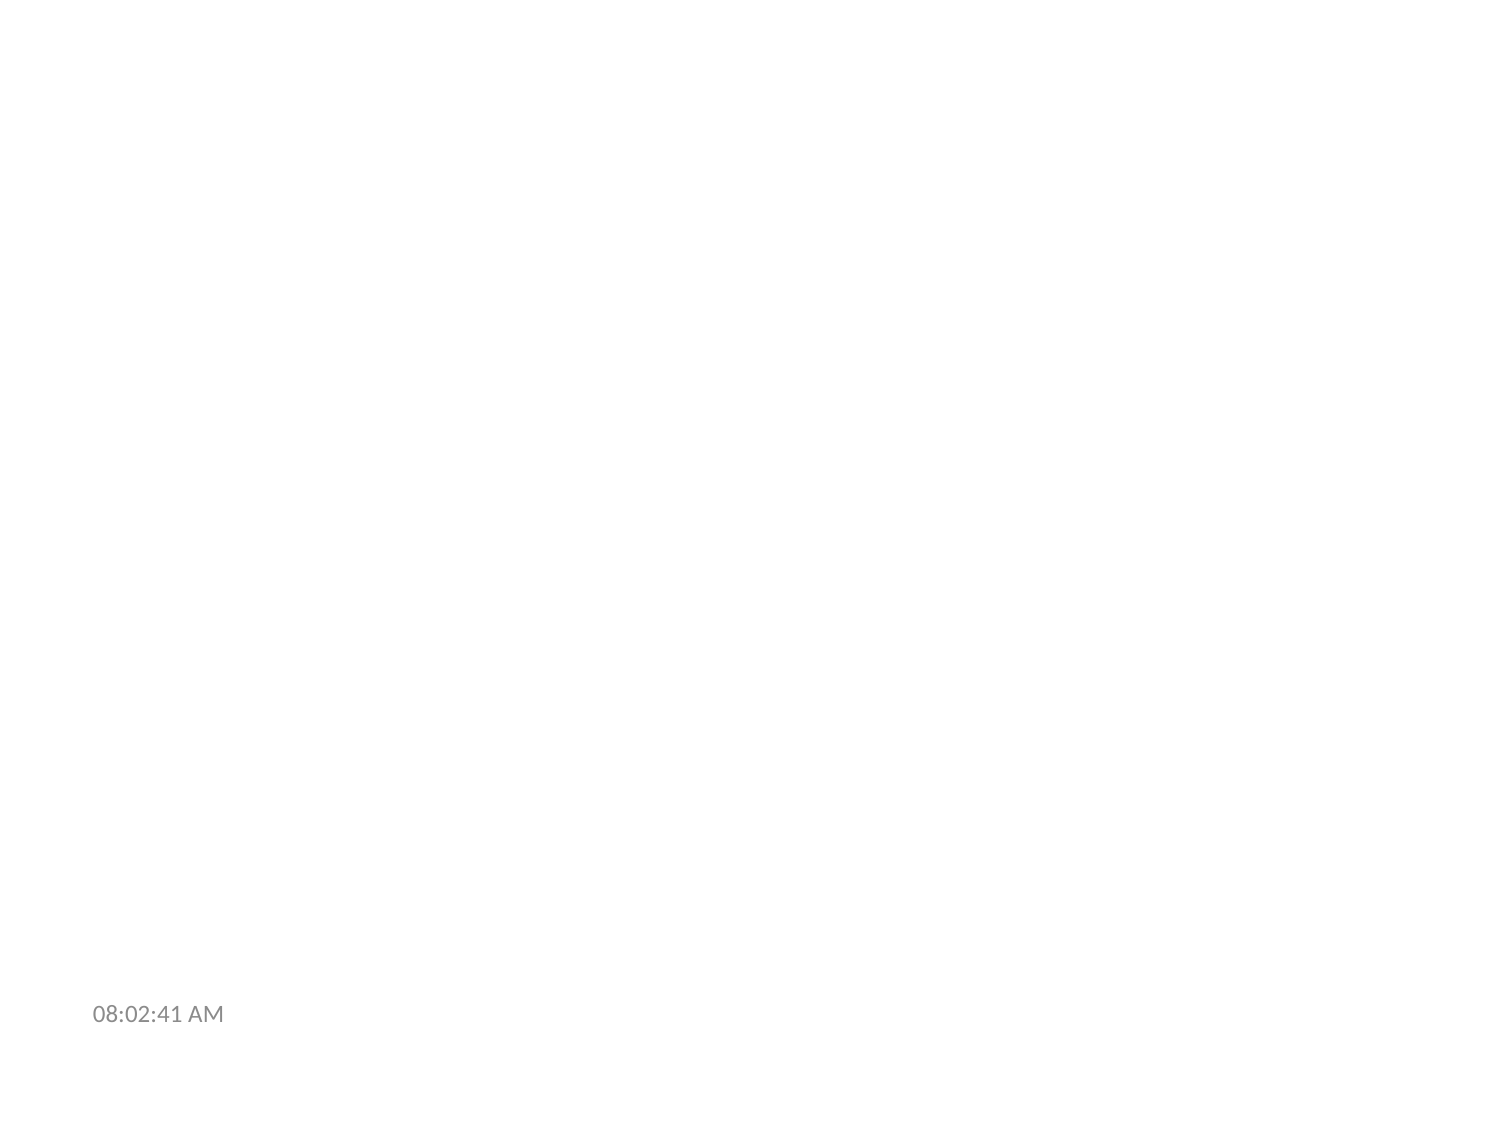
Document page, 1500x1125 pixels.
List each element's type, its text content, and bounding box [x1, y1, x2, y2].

text_box 3:35:09 PM [77, 982, 428, 1043]
